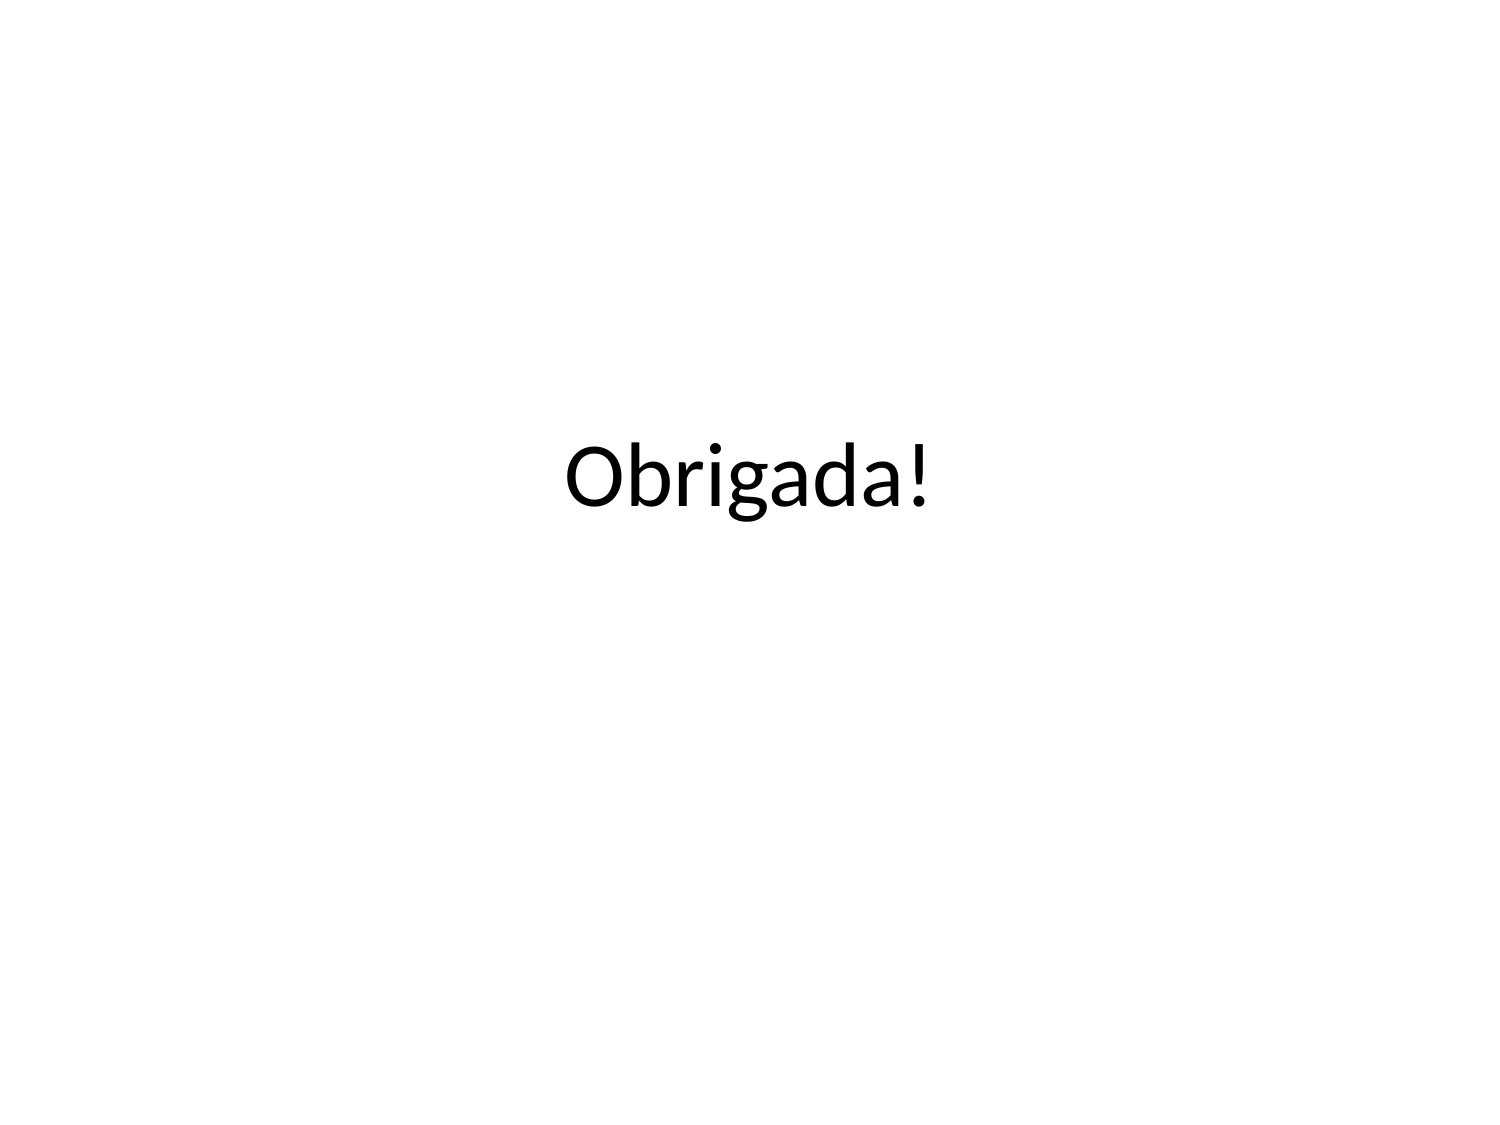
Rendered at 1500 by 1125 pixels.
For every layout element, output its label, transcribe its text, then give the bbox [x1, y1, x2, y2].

title Obrigada! [112, 349, 1388, 591]
